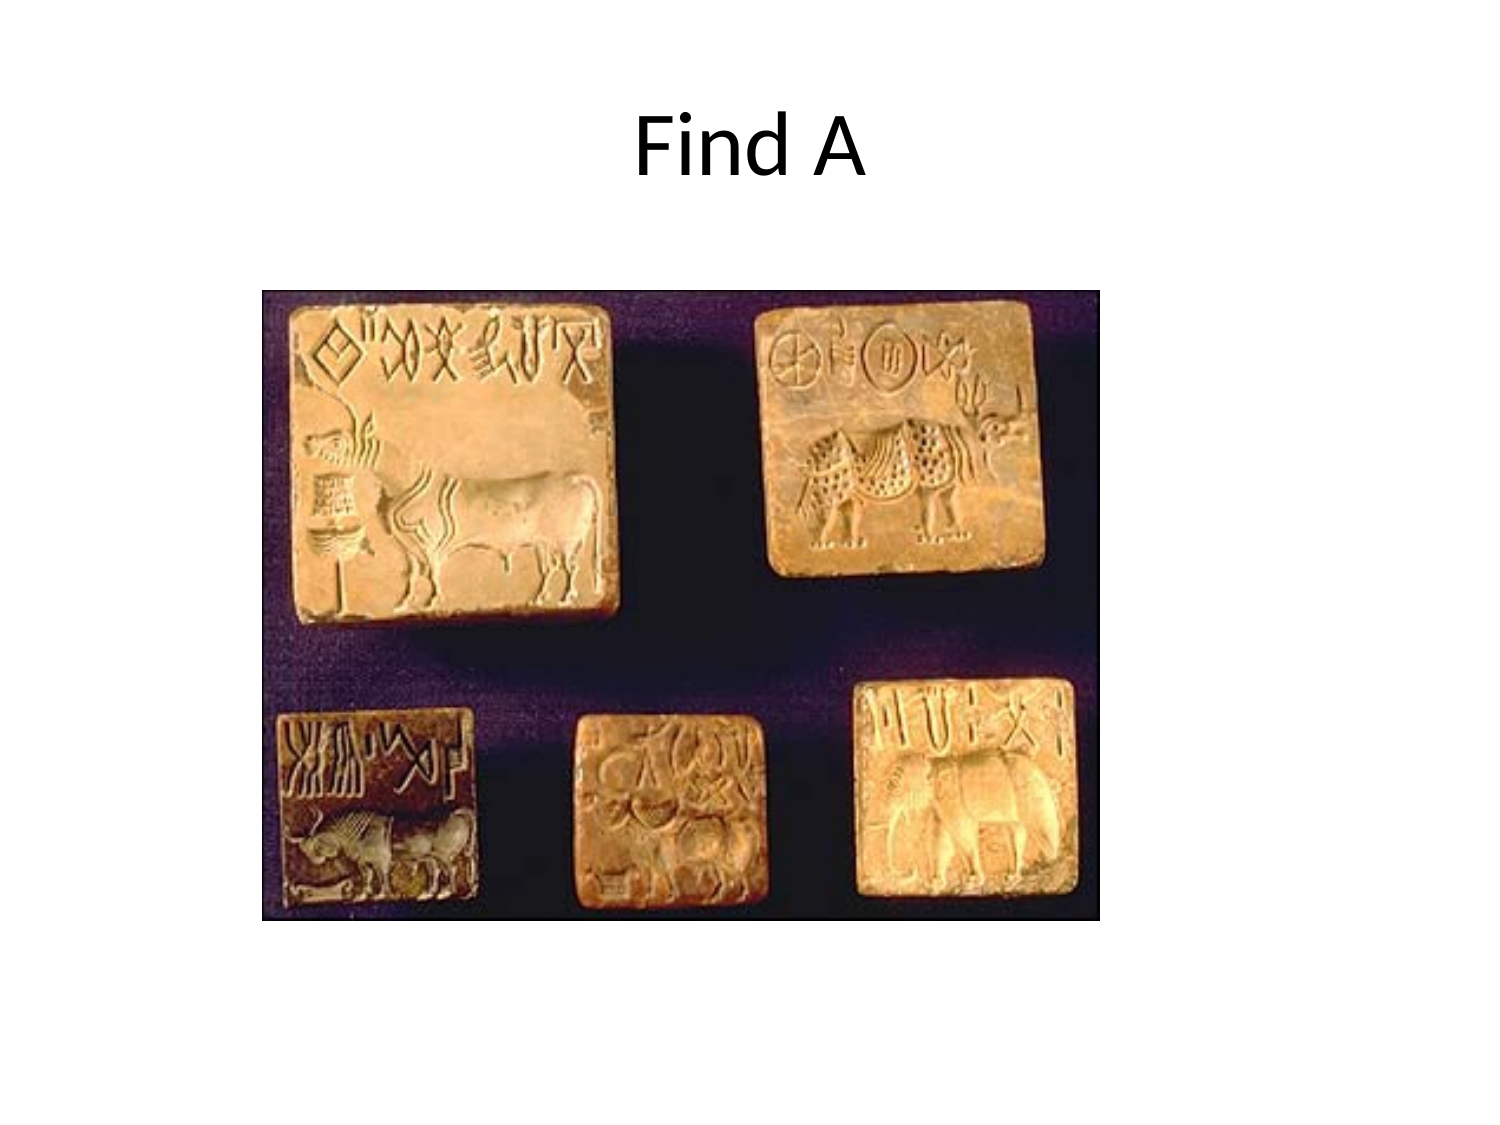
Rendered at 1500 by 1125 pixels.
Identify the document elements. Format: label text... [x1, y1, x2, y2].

title Find A [75, 45, 1425, 233]
picture [262, 290, 1101, 921]
